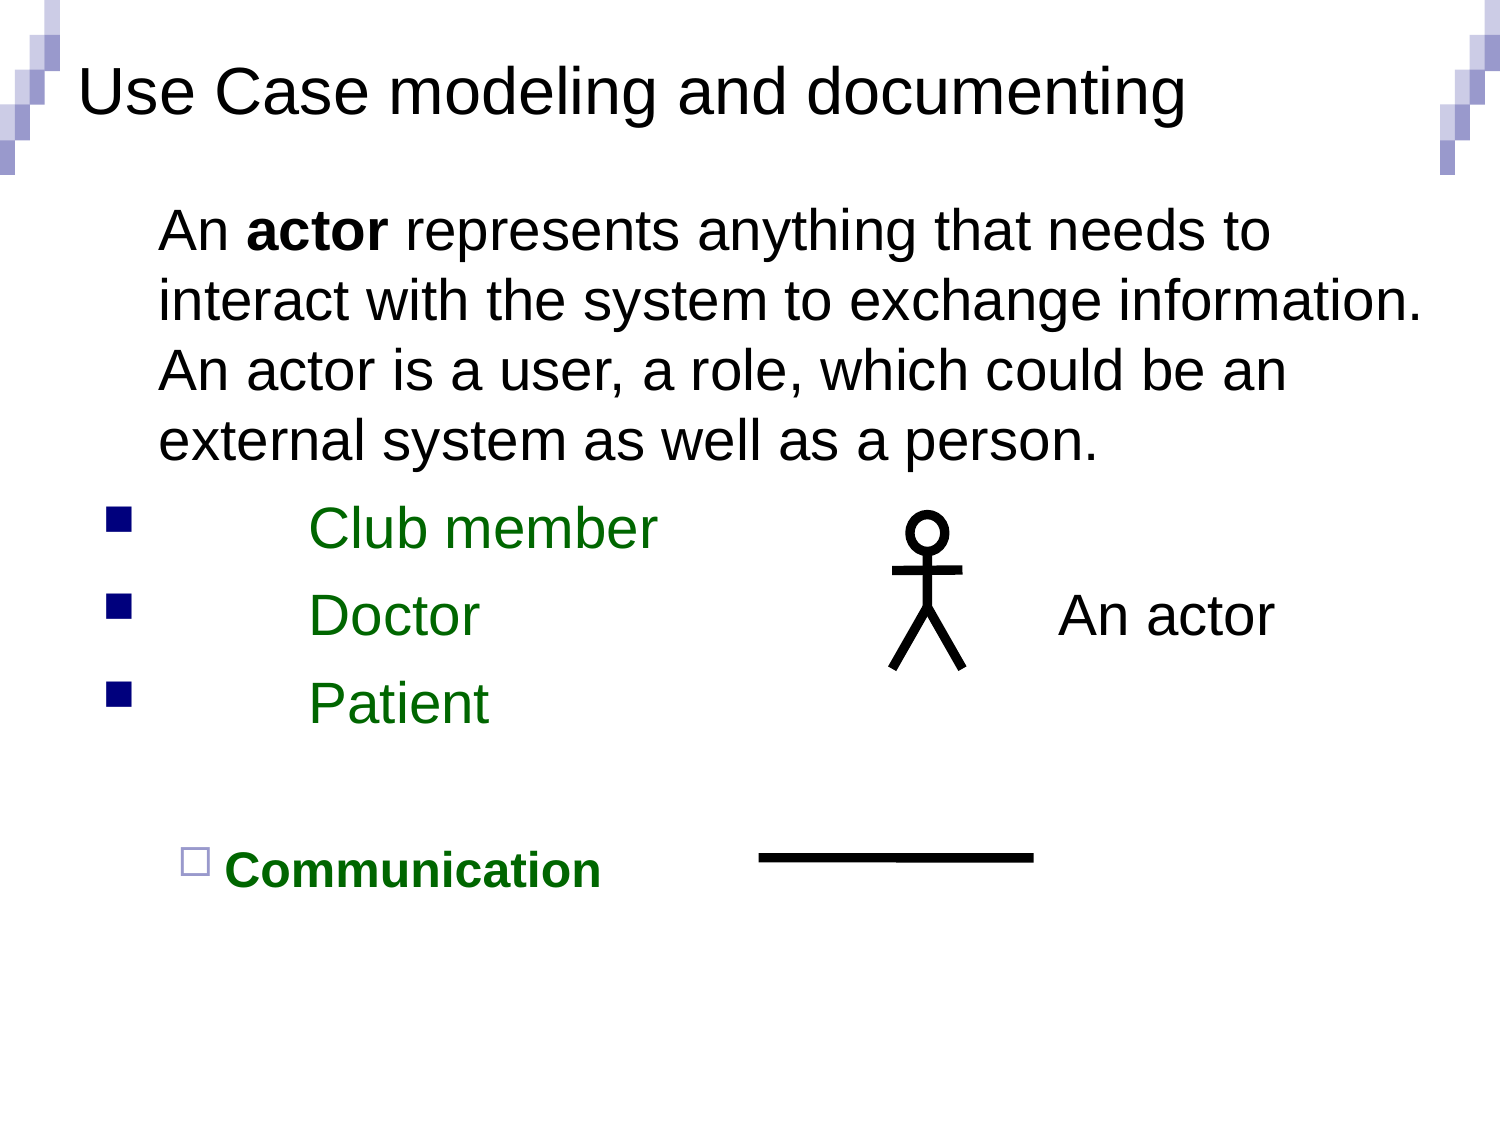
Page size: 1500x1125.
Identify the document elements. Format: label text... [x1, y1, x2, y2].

title Use Case modeling and documenting [62, 0, 1438, 176]
list An actor represents anything that needs to interact with the system to exchange information. An actor is a user, a role, which could be an external system as well as a person. Club member Doctor An actor Patient Communication [87, 184, 1460, 976]
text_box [891, 514, 963, 670]
